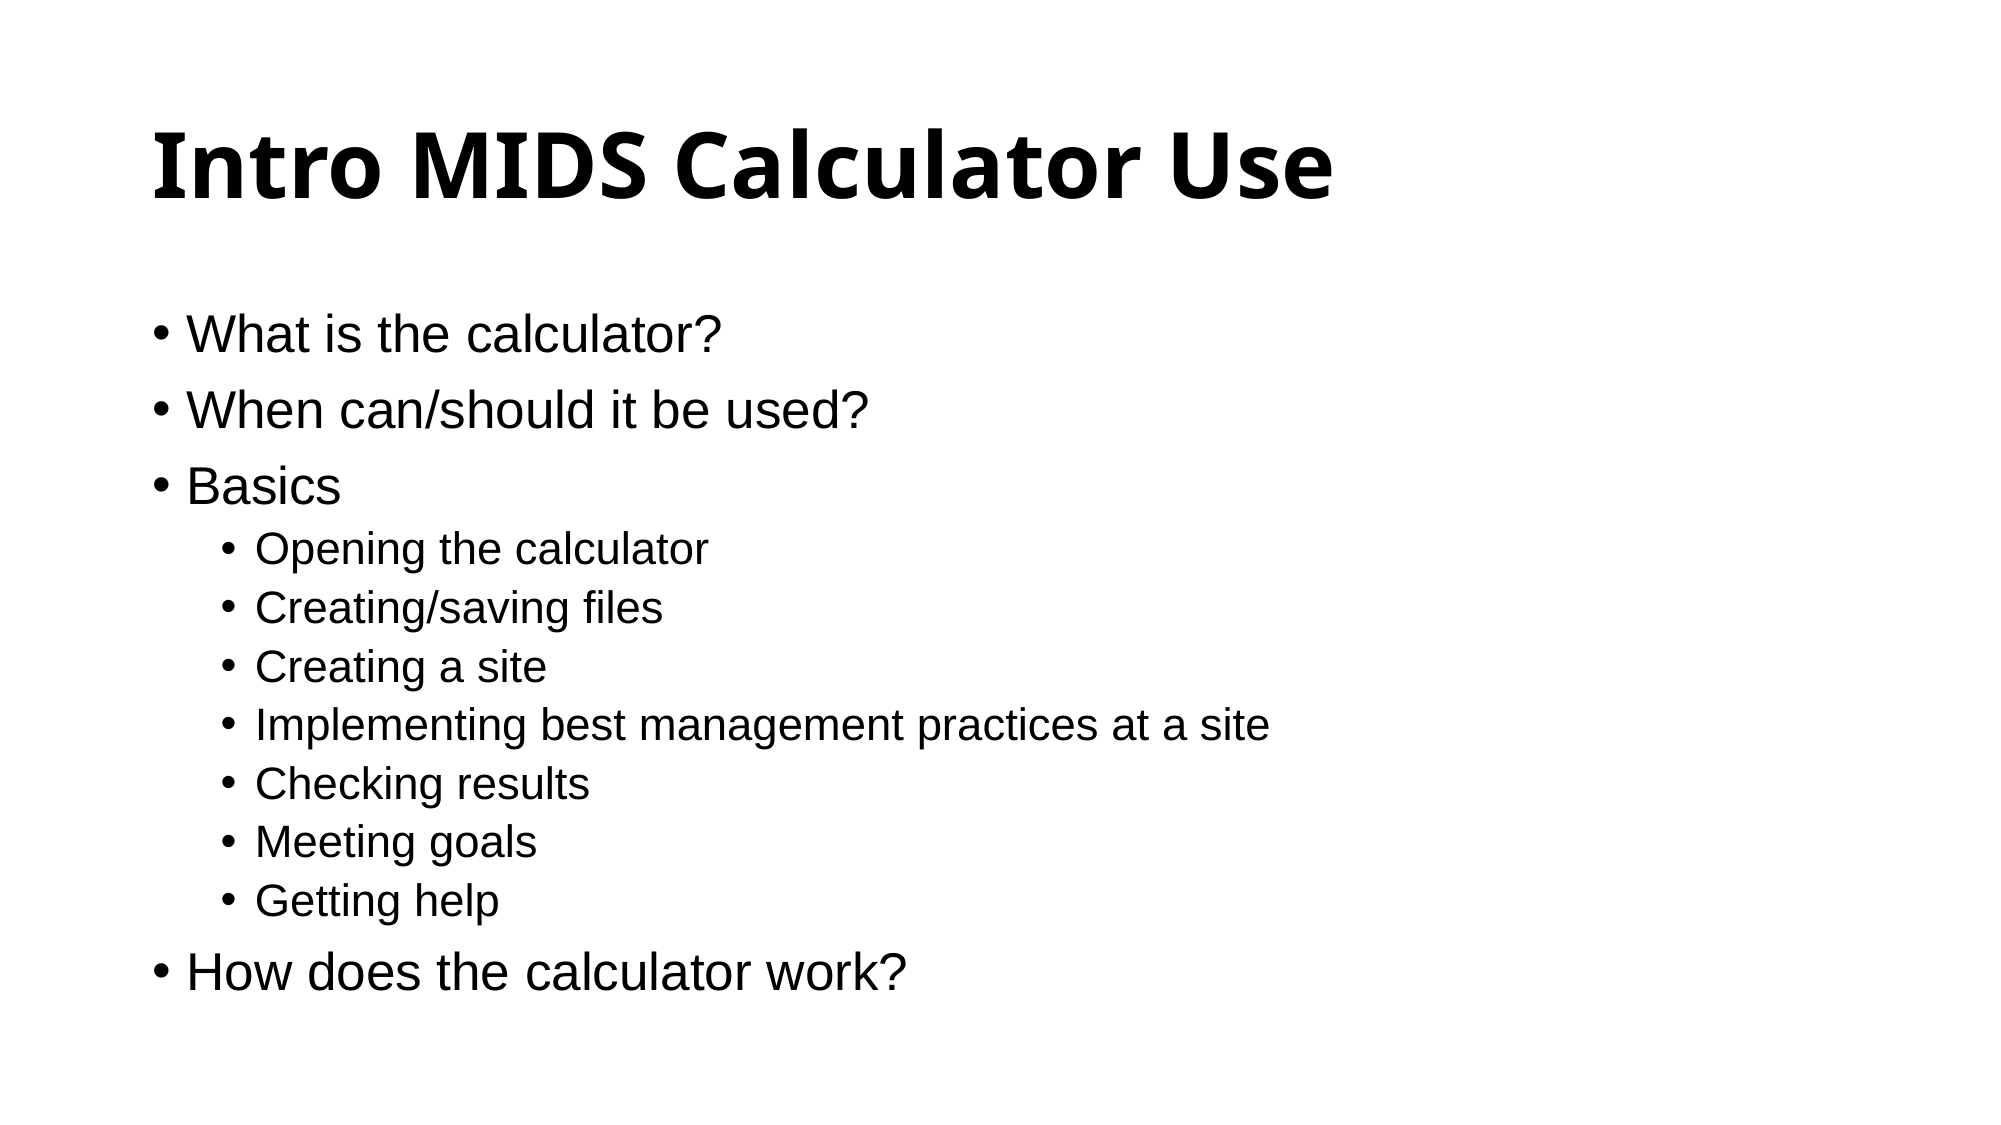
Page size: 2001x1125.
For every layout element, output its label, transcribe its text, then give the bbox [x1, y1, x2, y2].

title Intro MIDS Calculator Use [137, 59, 1863, 278]
list What is the calculator? When can/should it be used? Basics Opening the calculator Creating/saving files Creating a site Implementing best management practices at a site Checking results Meeting goals Getting help How does the calculator work? [137, 299, 1863, 1014]
